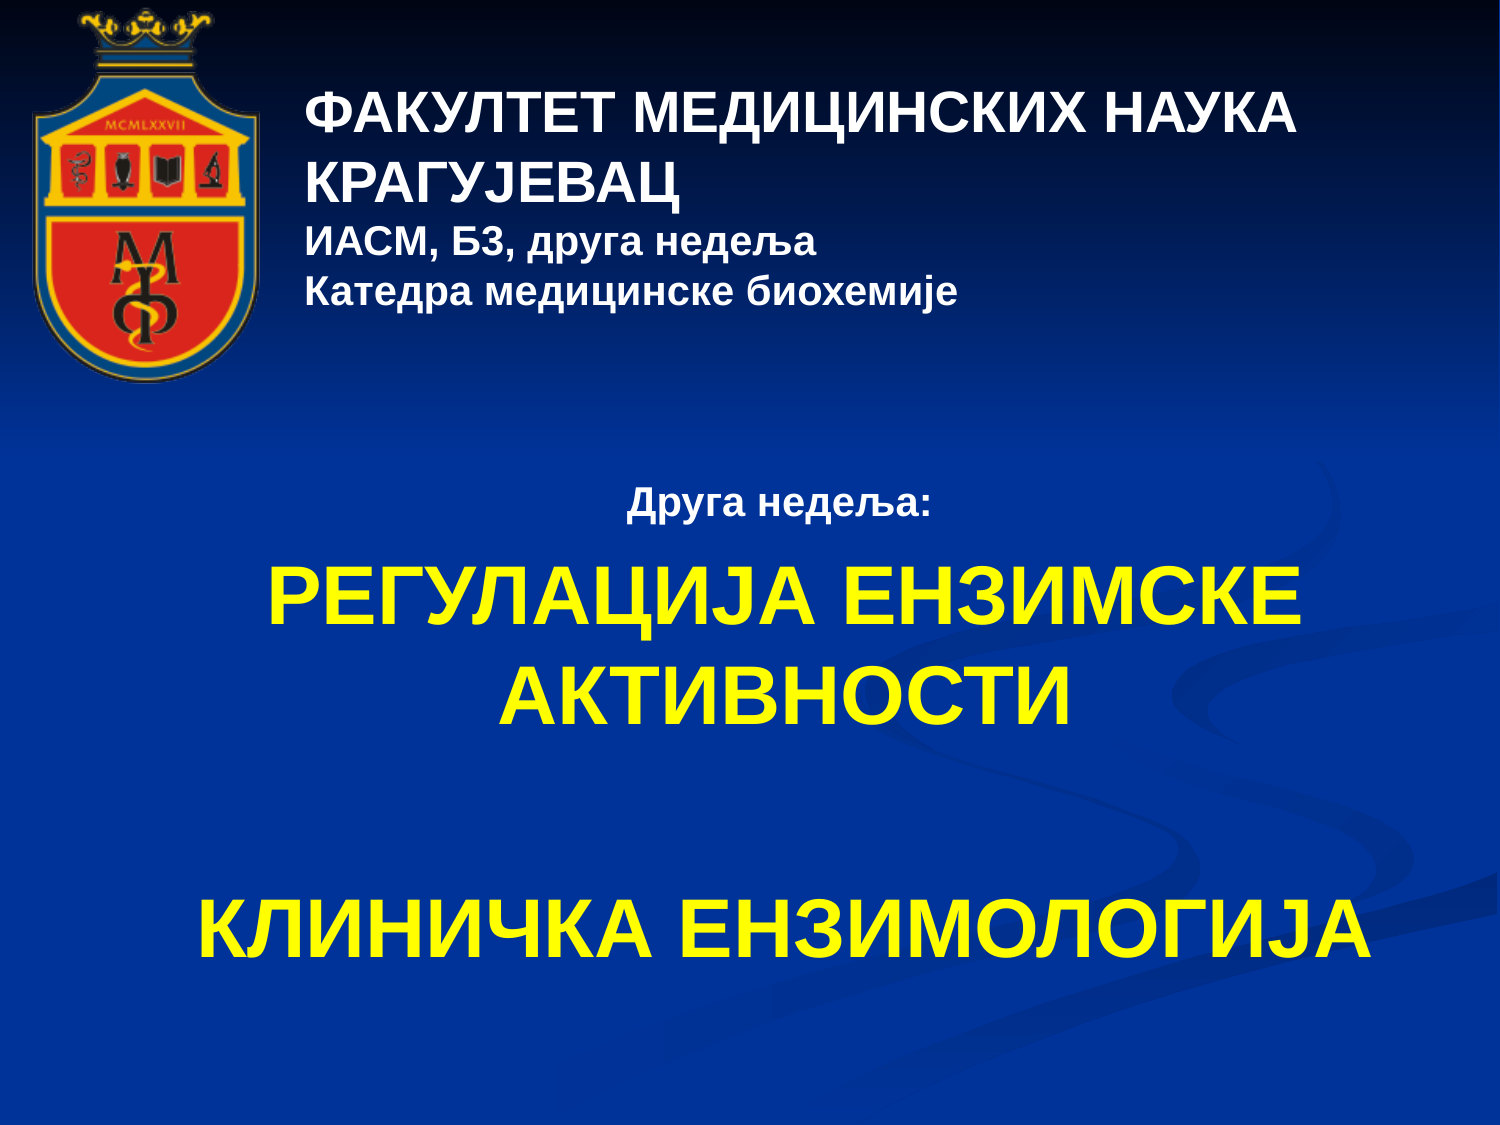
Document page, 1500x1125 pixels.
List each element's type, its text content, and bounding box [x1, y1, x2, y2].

subtitle Друга недеља: РЕГУЛАЦИЈА ЕНЗИМСКЕ АКТИВНОСТИ КЛИНИЧКА ЕНЗИМОЛОГИЈА [123, 408, 1448, 1059]
text_box ФАКУЛТЕТ МЕДИЦИНСКИХ НАУКА КРАГУЈЕВАЦ ИАСM, Б3, друга недеља Катедра медицинске биохемије [291, 66, 1471, 322]
picture [0, 0, 288, 393]
